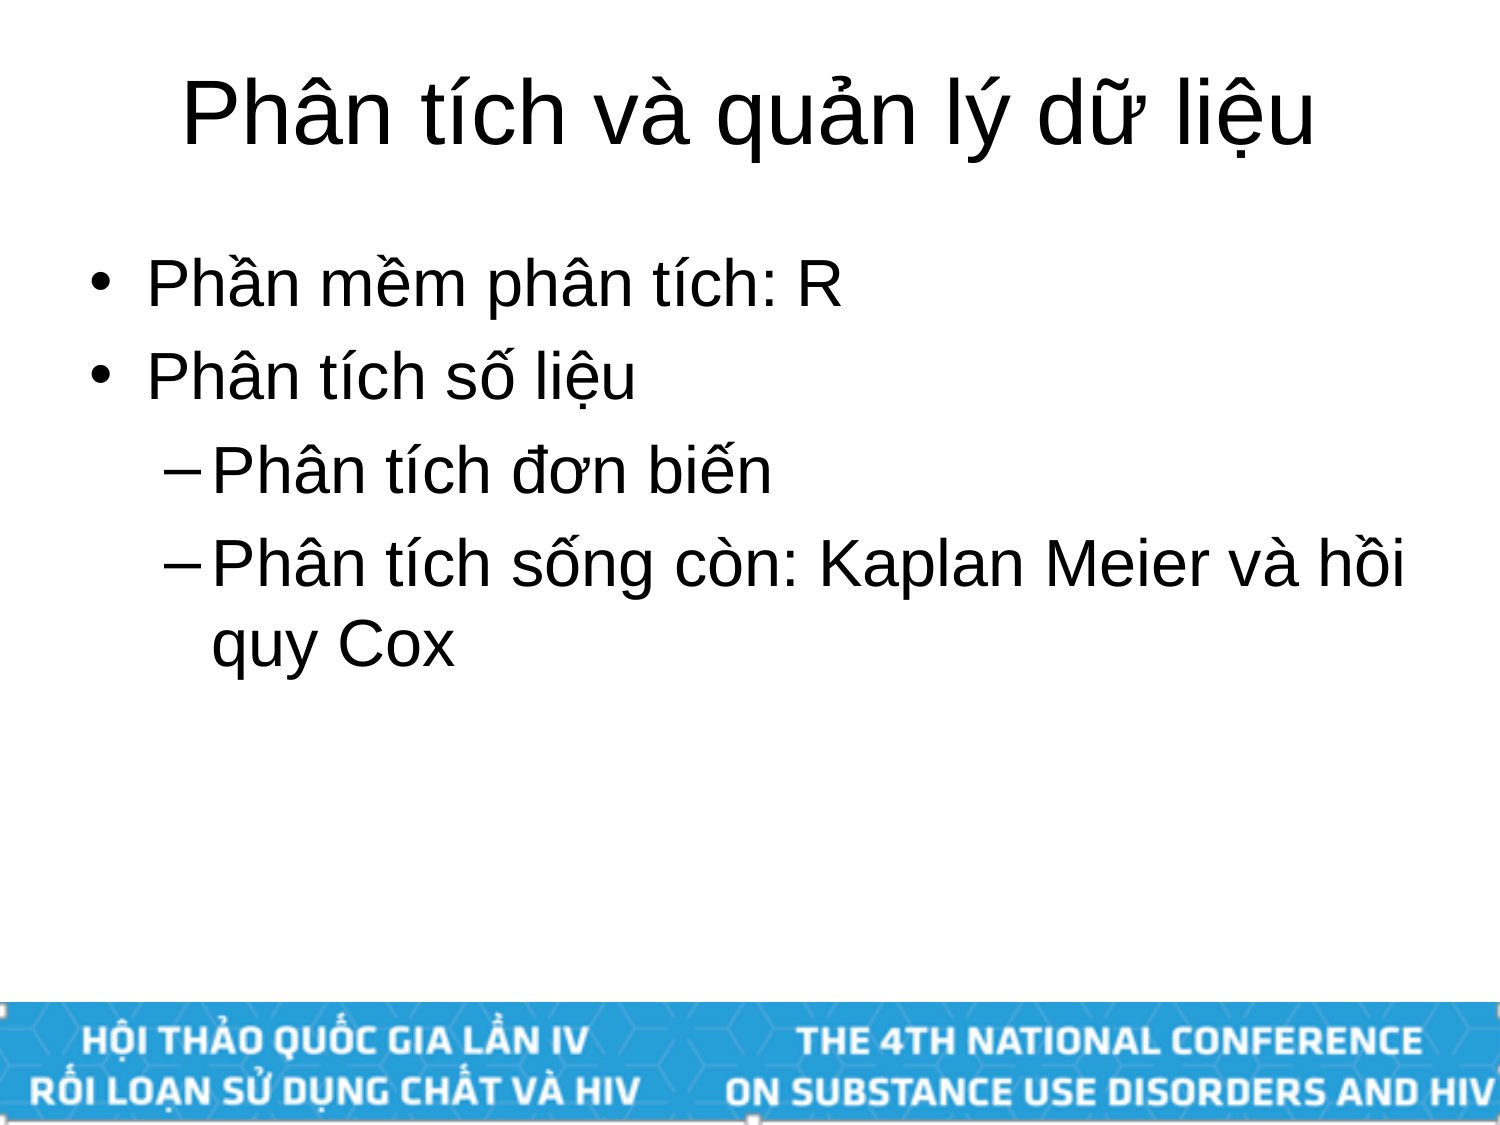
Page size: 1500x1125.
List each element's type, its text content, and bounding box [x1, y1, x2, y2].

text_box Phân tích và quản lý dữ liệu [74, 45, 1425, 232]
picture [0, 1002, 1500, 1125]
text_box Phần mềm phân tích: R Phân tích số liệu Phân tích đơn biến Phân tích sống còn: Kaplan Meier và hồi quy Cox [74, 232, 1425, 930]
